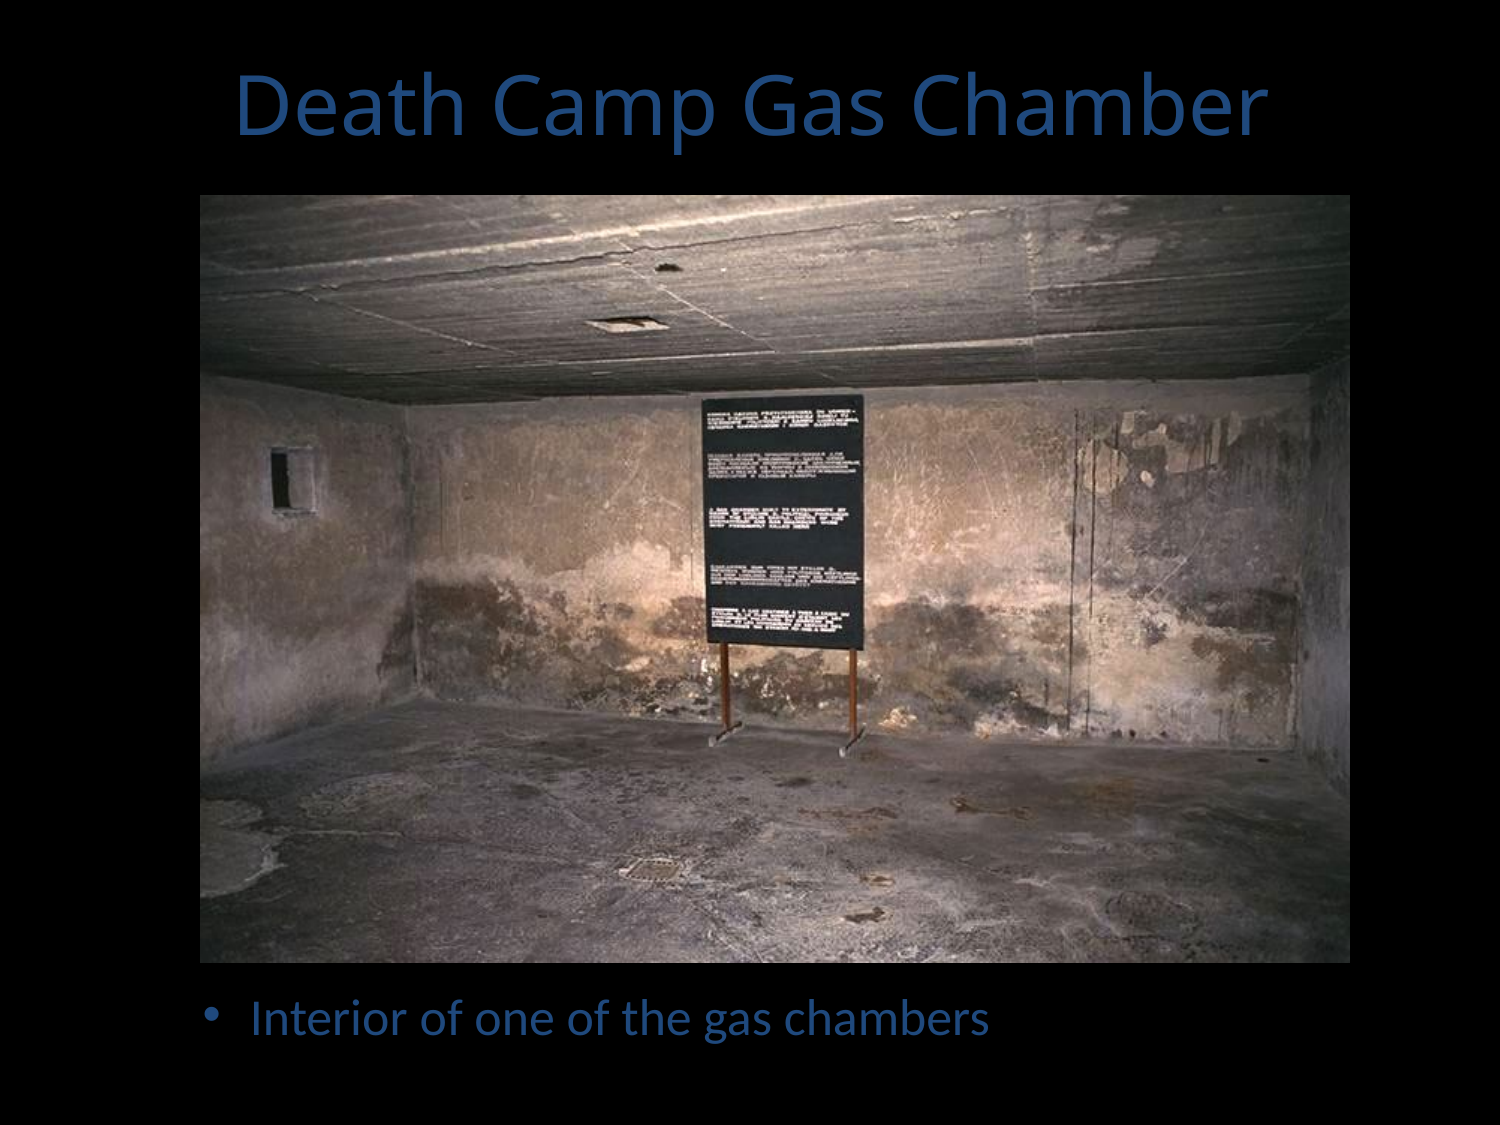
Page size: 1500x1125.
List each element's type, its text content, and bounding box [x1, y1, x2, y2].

title Death Camp Gas Chamber [75, 37, 1450, 168]
list Interior of one of the gas chambers. [187, 987, 1500, 1093]
picture [199, 195, 1351, 963]
